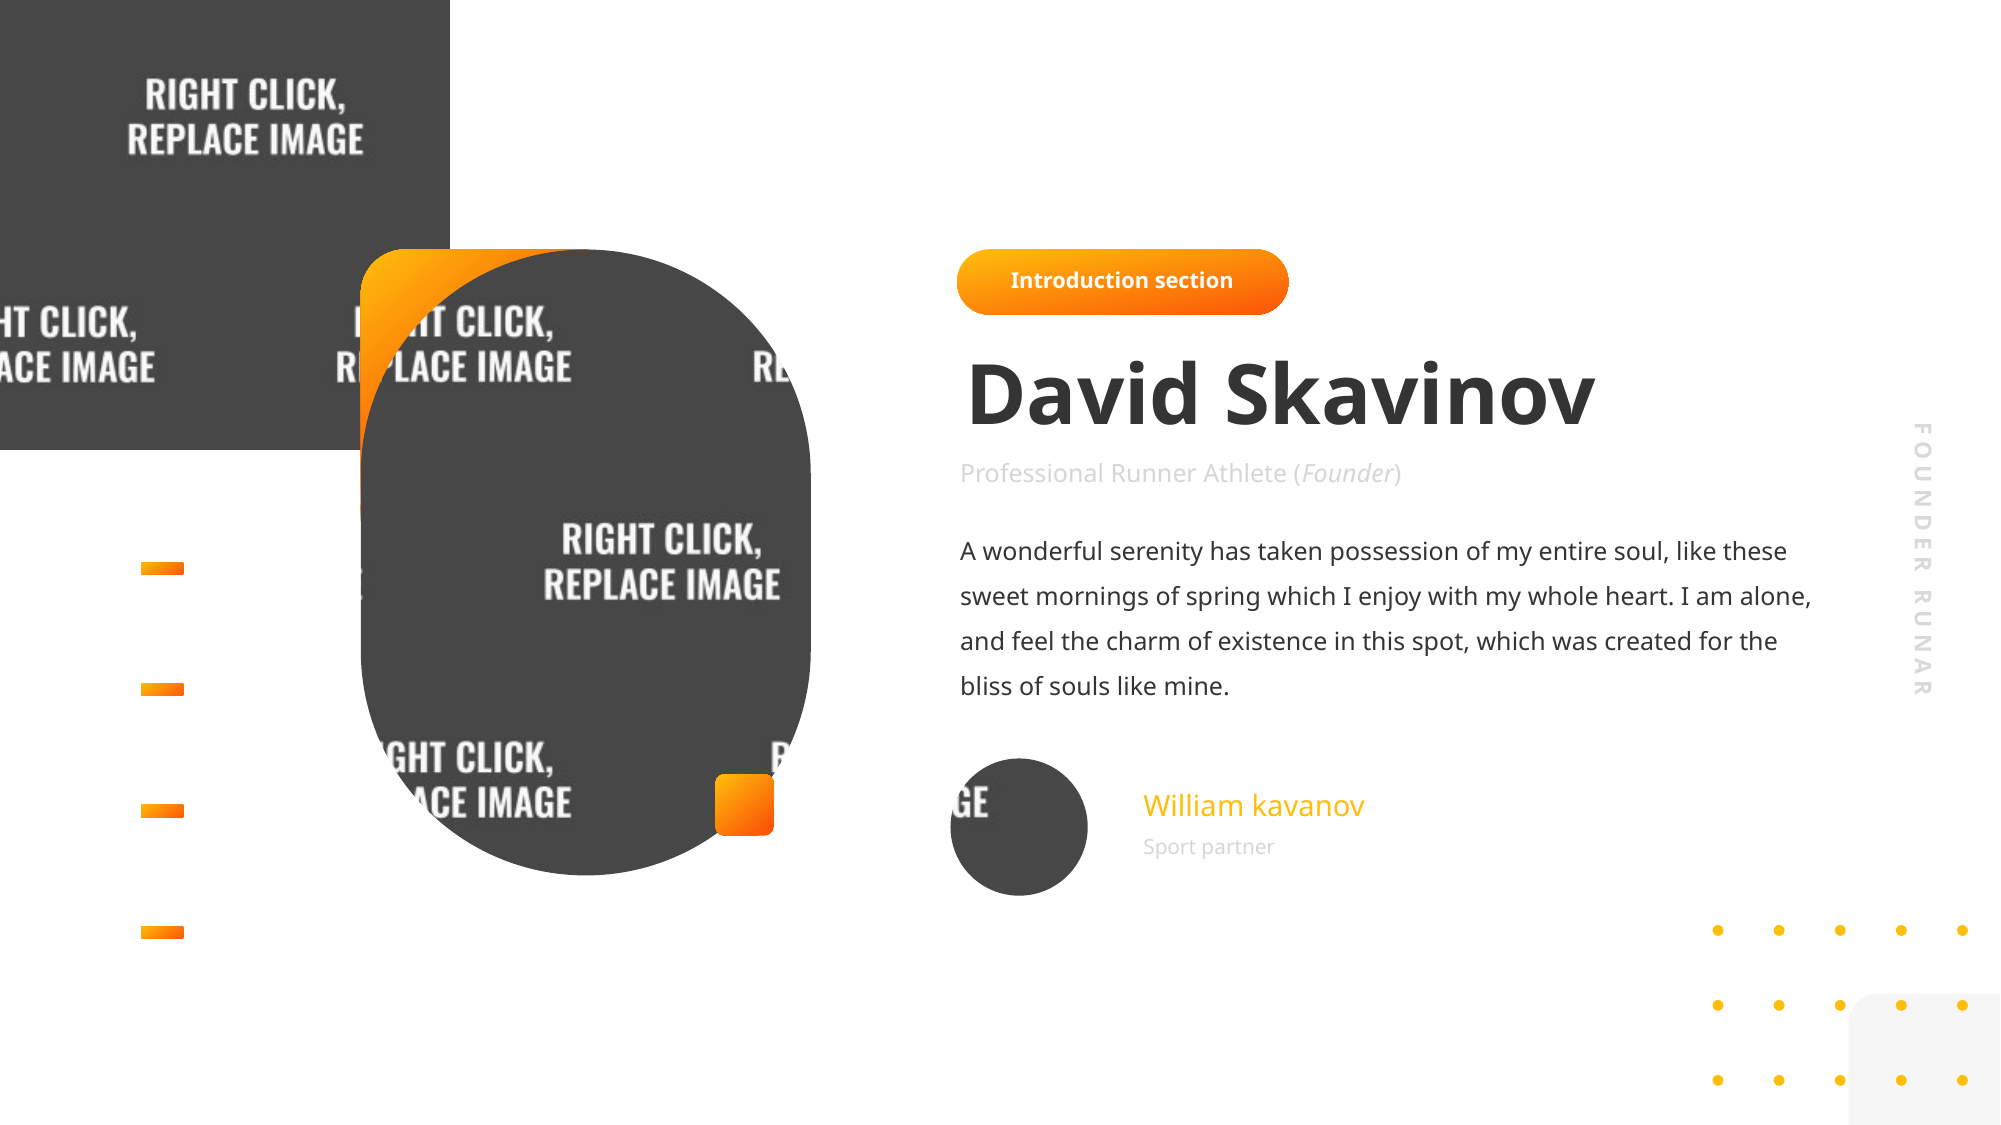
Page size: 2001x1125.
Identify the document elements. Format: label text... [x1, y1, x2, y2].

picture [950, 758, 1088, 896]
picture [0, 0, 811, 876]
text_box [140, 804, 184, 818]
text_box [966, 248, 1280, 258]
text_box Professional Runner Athlete (Founder) [945, 450, 1434, 495]
text_box A wonderful serenity has taken possession of my entire soul, like these sweet mornings of spring which I enjoy with my whole heart. I am alone, and feel the charm of existence in this spot, which was created for the bliss of souls like mine. [945, 513, 1844, 708]
text_box Sport partner [1128, 830, 1340, 867]
text_box [140, 925, 184, 939]
text_box William kavanov [1128, 779, 1464, 830]
list David Skavinov [950, 332, 1799, 450]
text_box [140, 561, 184, 576]
text_box Introduction section [943, 258, 1301, 300]
text_box [140, 683, 184, 697]
text_box F O U N D E R R U N A R [1903, 201, 1946, 924]
text_box [961, 300, 1285, 316]
